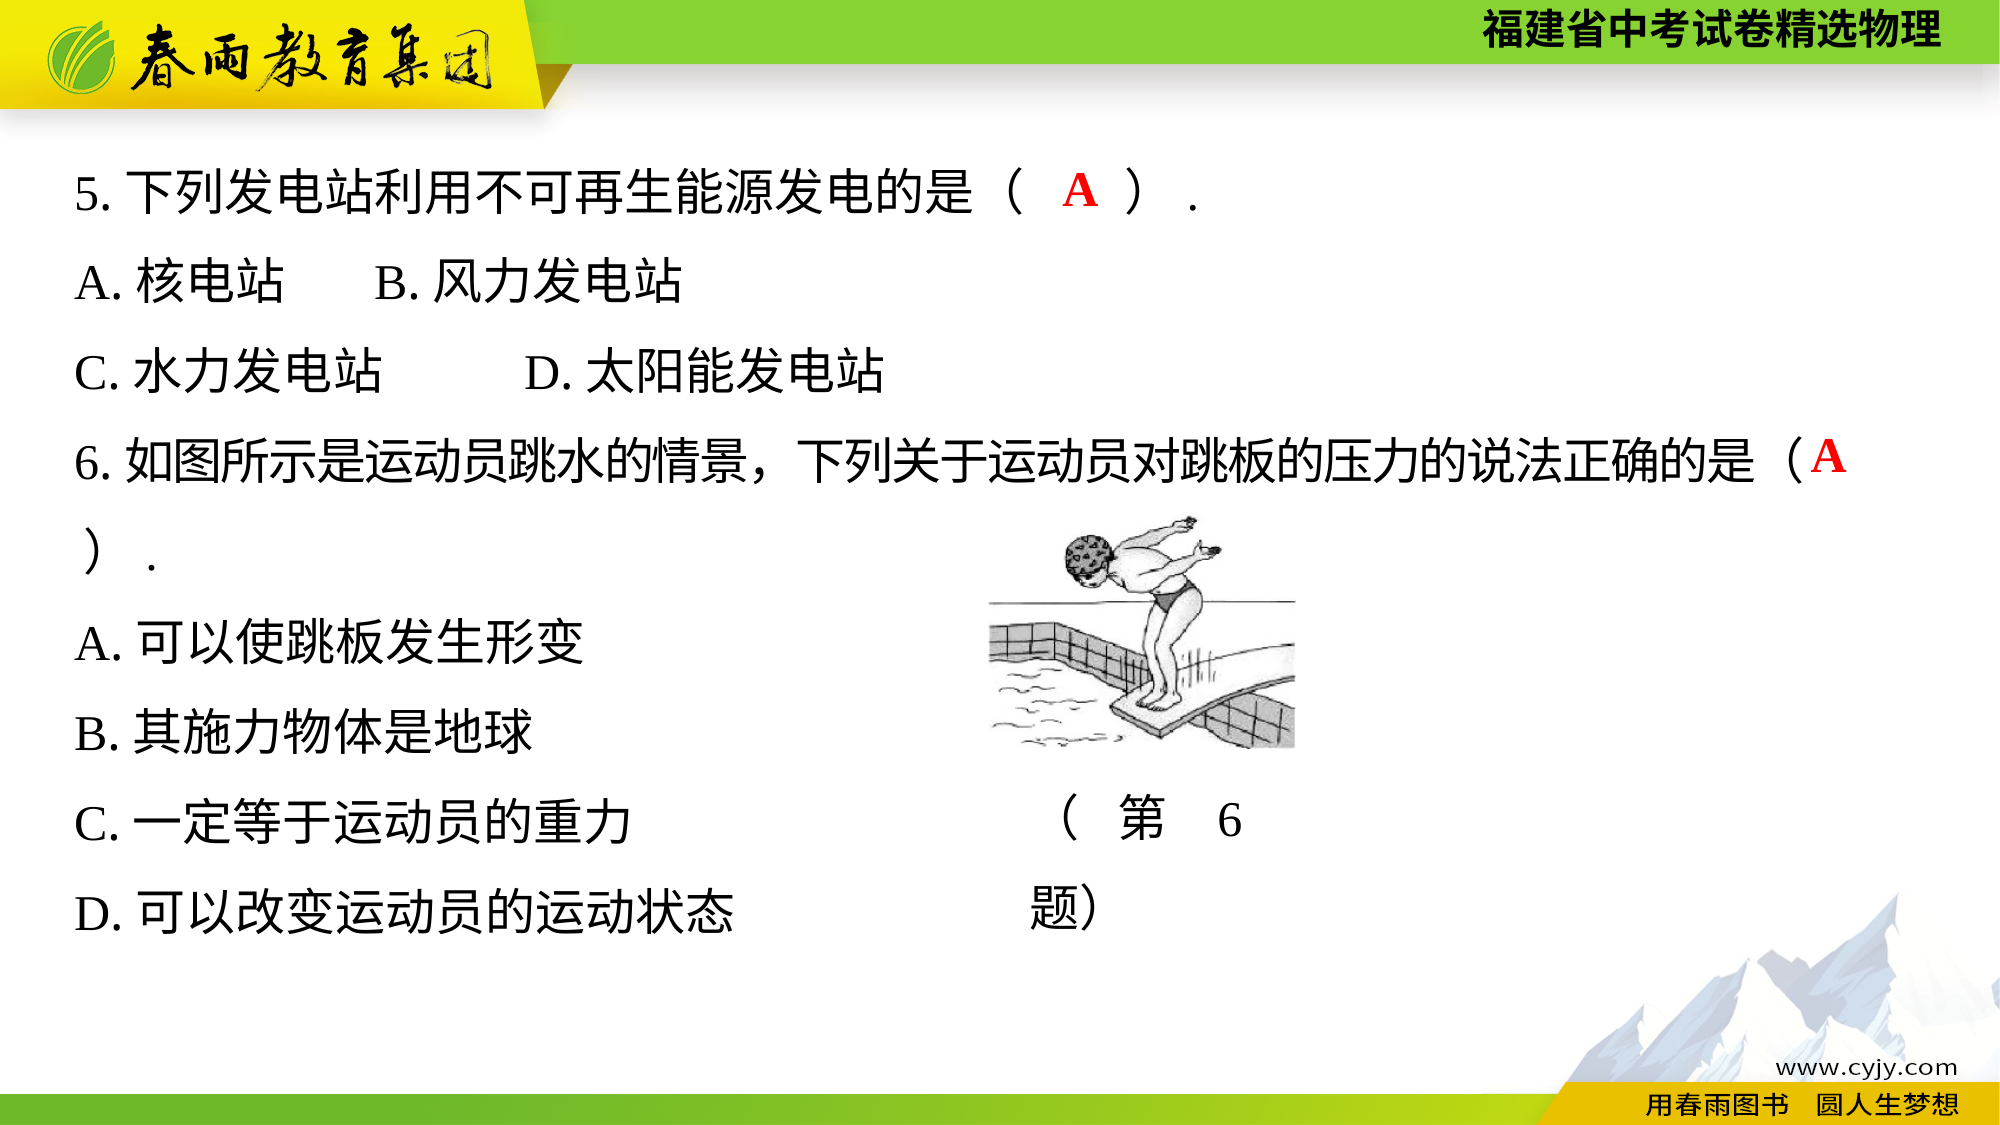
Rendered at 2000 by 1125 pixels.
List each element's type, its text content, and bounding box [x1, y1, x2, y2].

text_box A [1047, 148, 1114, 224]
text_box A [1795, 414, 1862, 490]
text_box （第6题） [1014, 757, 1270, 854]
list 5.下列发电站利用不可再生能源发电的是（ ）. A.核电站 B.风力发电站 C.水力发电站 D.太阳能发电站 6.如图所示是运动员跳水的情景，下列关于运动员对跳板的压力的说法正确的是（ ）. A.可以使跳板发生形变 B.其施力物体是地球 C.一定等于运动员的重力 D.可以改变运动员的运动状态 [59, 122, 1944, 865]
picture [0, 0, 2000, 1125]
